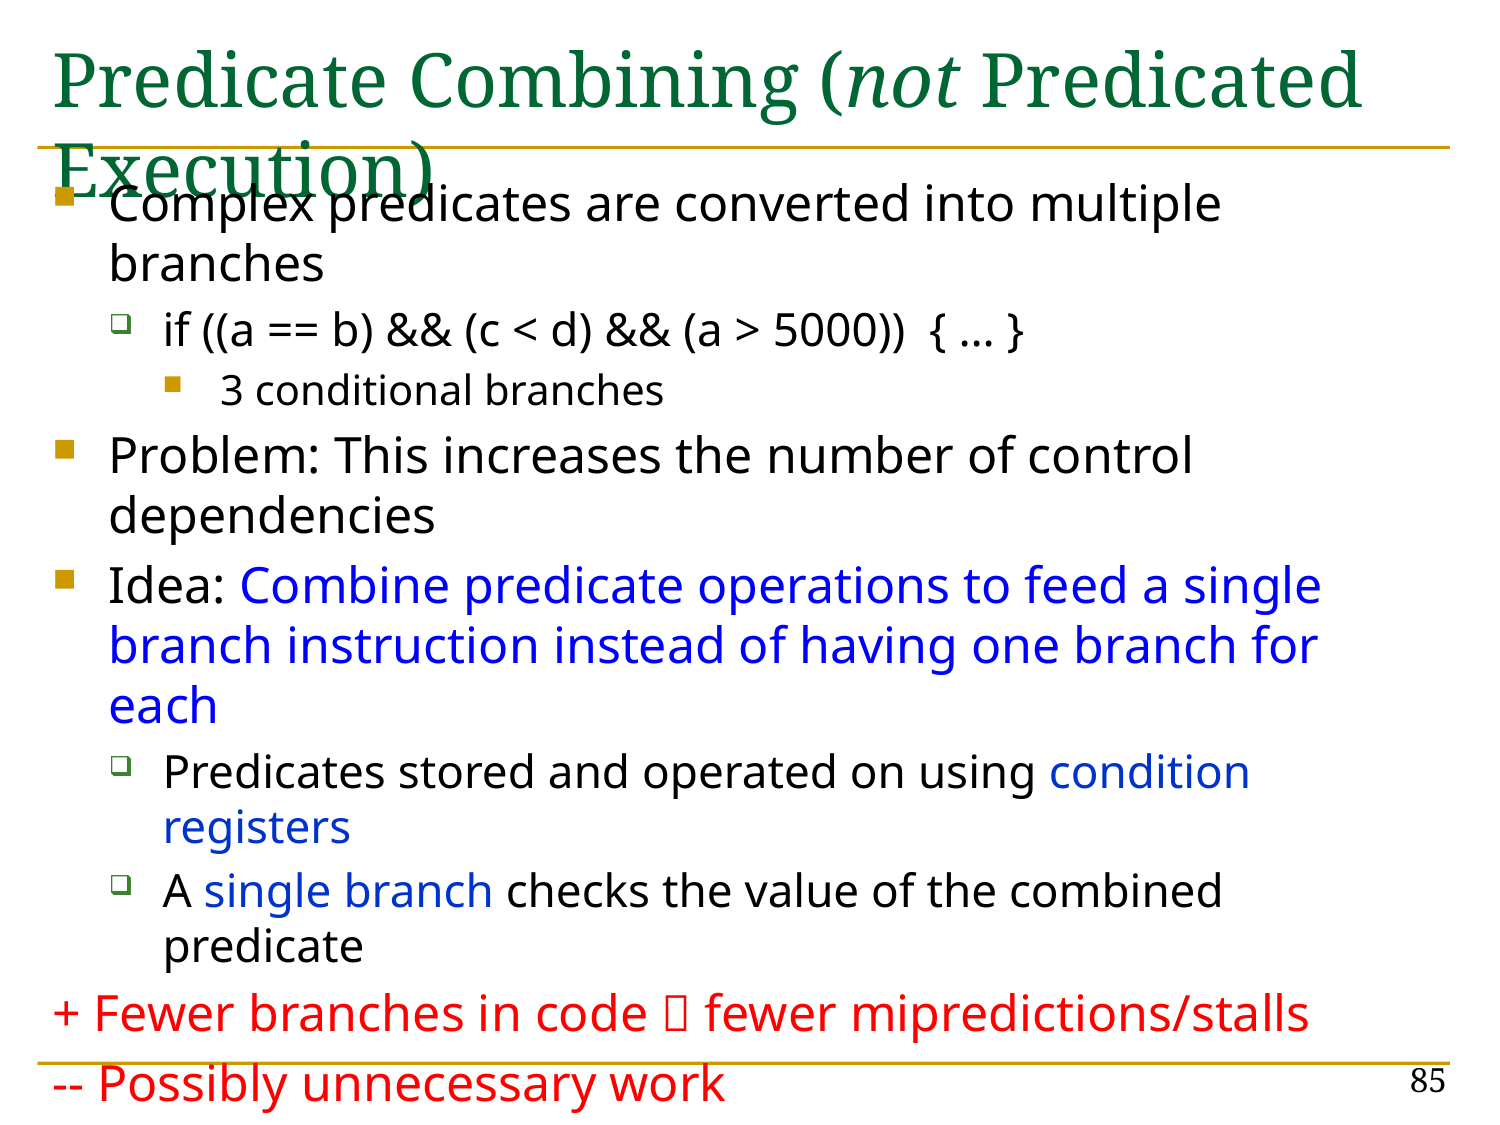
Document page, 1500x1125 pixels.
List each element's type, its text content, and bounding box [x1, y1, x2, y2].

title Predicate Combining (not Predicated Execution) [37, 24, 1488, 200]
list Complex predicates are converted into multiple branches if ((a == b) && (c < d) && (a > 5000)) { … } 3 conditional branches Problem: This increases the number of control dependencies Idea: Combine predicate operations to feed a single branch instruction instead of having one branch for each Predicates stored and operated on using condition registers A single branch checks the value of the combined predicate + Fewer branches in code  fewer mipredictions/stalls -- Possibly unnecessary work -- If the first predicate is false, no need to compute other predicates Condition registers exist in IBM RS6000 and the POWER architecture [37, 163, 1450, 1016]
slide_number 85 [1111, 1036, 1462, 1112]
